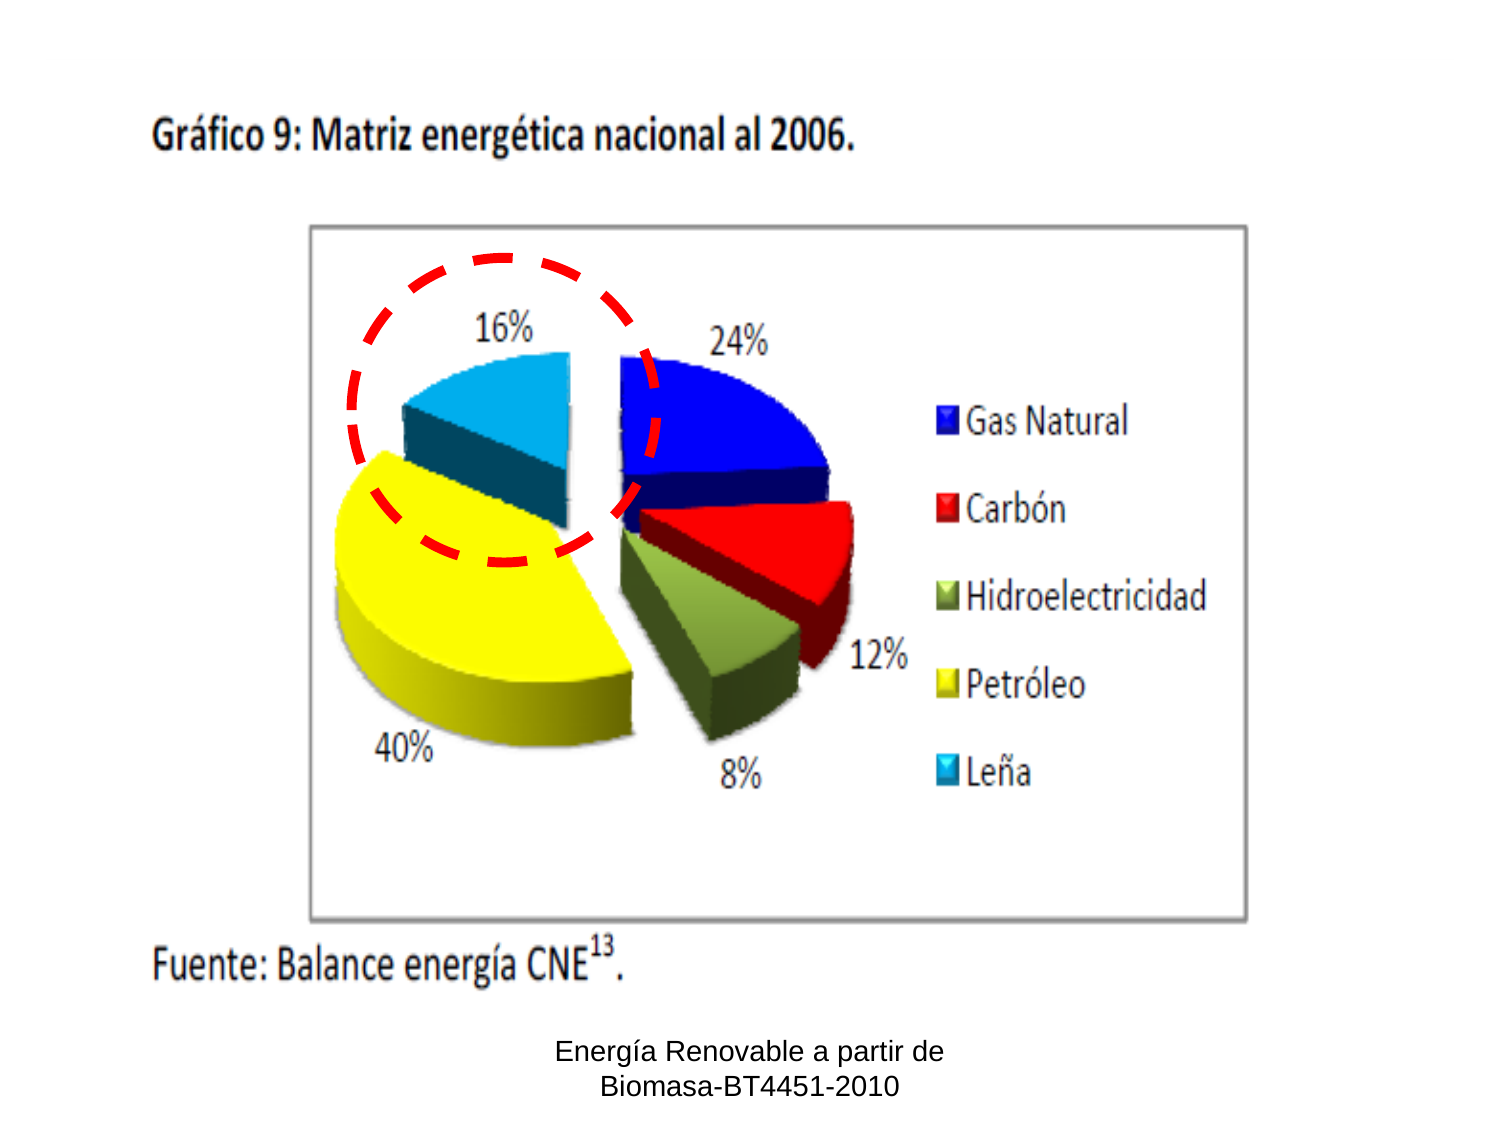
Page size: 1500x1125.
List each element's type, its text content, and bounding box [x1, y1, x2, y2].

footer Energía Renovable a partir de Biomasa-BT4451-2010 [512, 1063, 988, 1103]
picture [46, 58, 1454, 1055]
